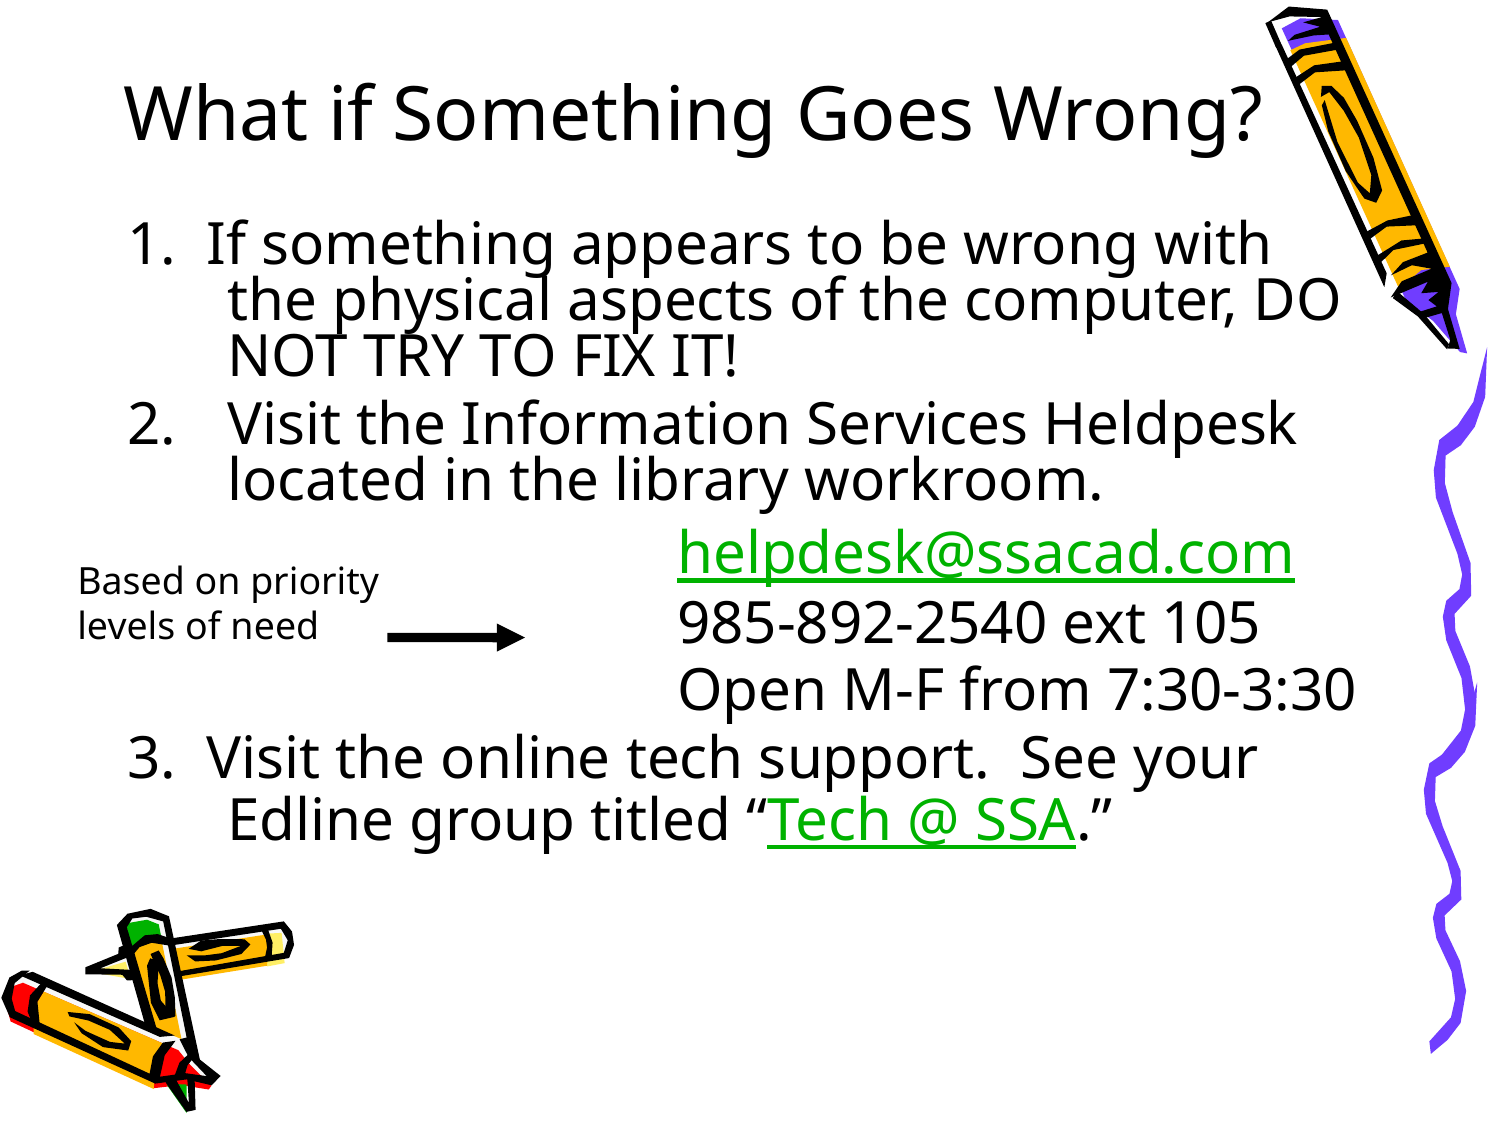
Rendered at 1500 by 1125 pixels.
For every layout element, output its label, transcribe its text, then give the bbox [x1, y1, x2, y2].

list 1. If something appears to be wrong with the physical aspects of the computer, DO NOT TRY TO FIX IT! Visit the Information Services Heldpesk located in the library workroom. helpdesk@ssacad.com 985-892-2540 ext 105 Open M-F from 7:30-3:30 3. Visit the online tech support. See your Edline group titled “Tech @ SSA.” [112, 212, 1376, 901]
title What if Something Goes Wrong? [62, 24, 1326, 163]
text_box [387, 631, 526, 644]
text_box Based on priority levels of need [62, 549, 463, 655]
